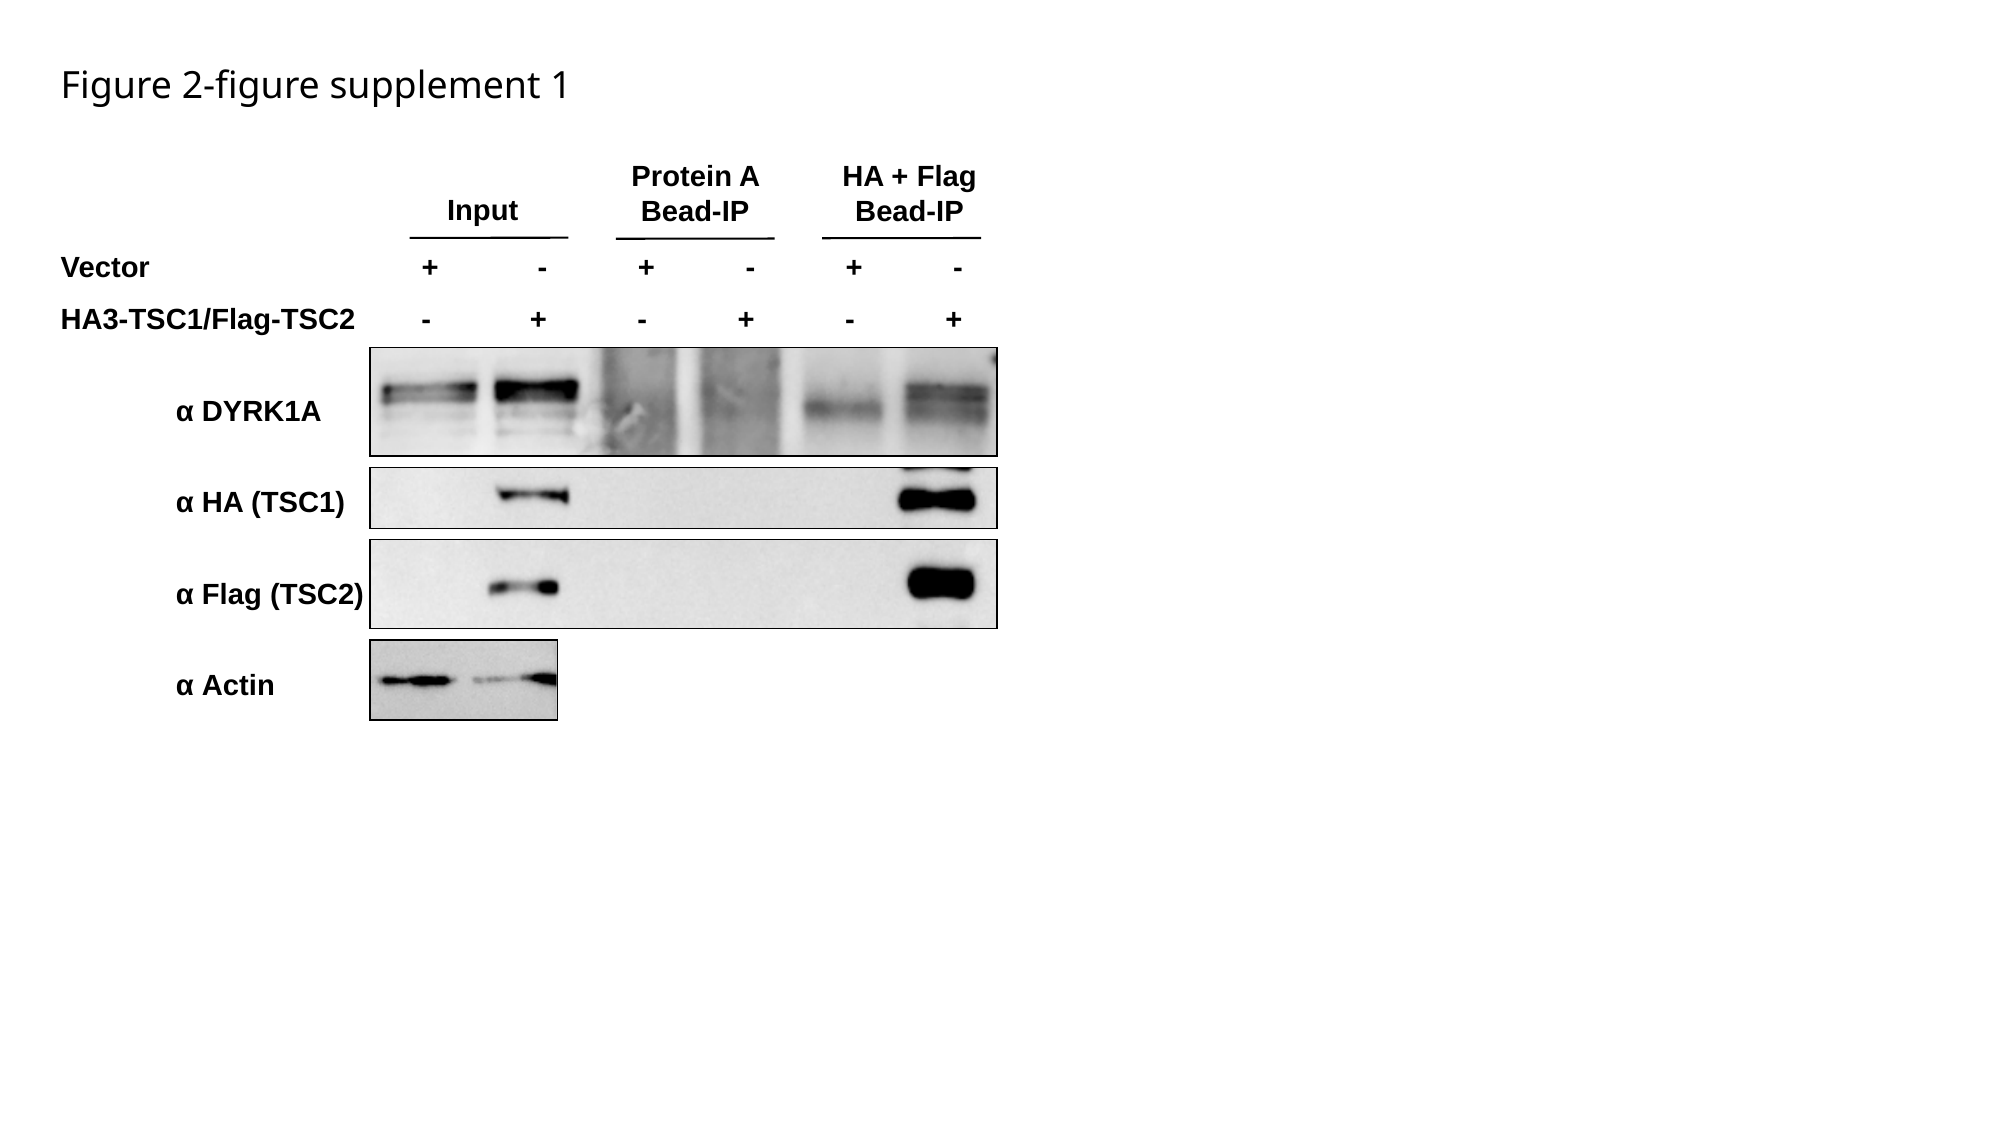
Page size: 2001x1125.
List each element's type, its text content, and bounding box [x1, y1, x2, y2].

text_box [45, 150, 1103, 719]
text_box Figure 2-figure supplement 1 [45, 53, 820, 114]
